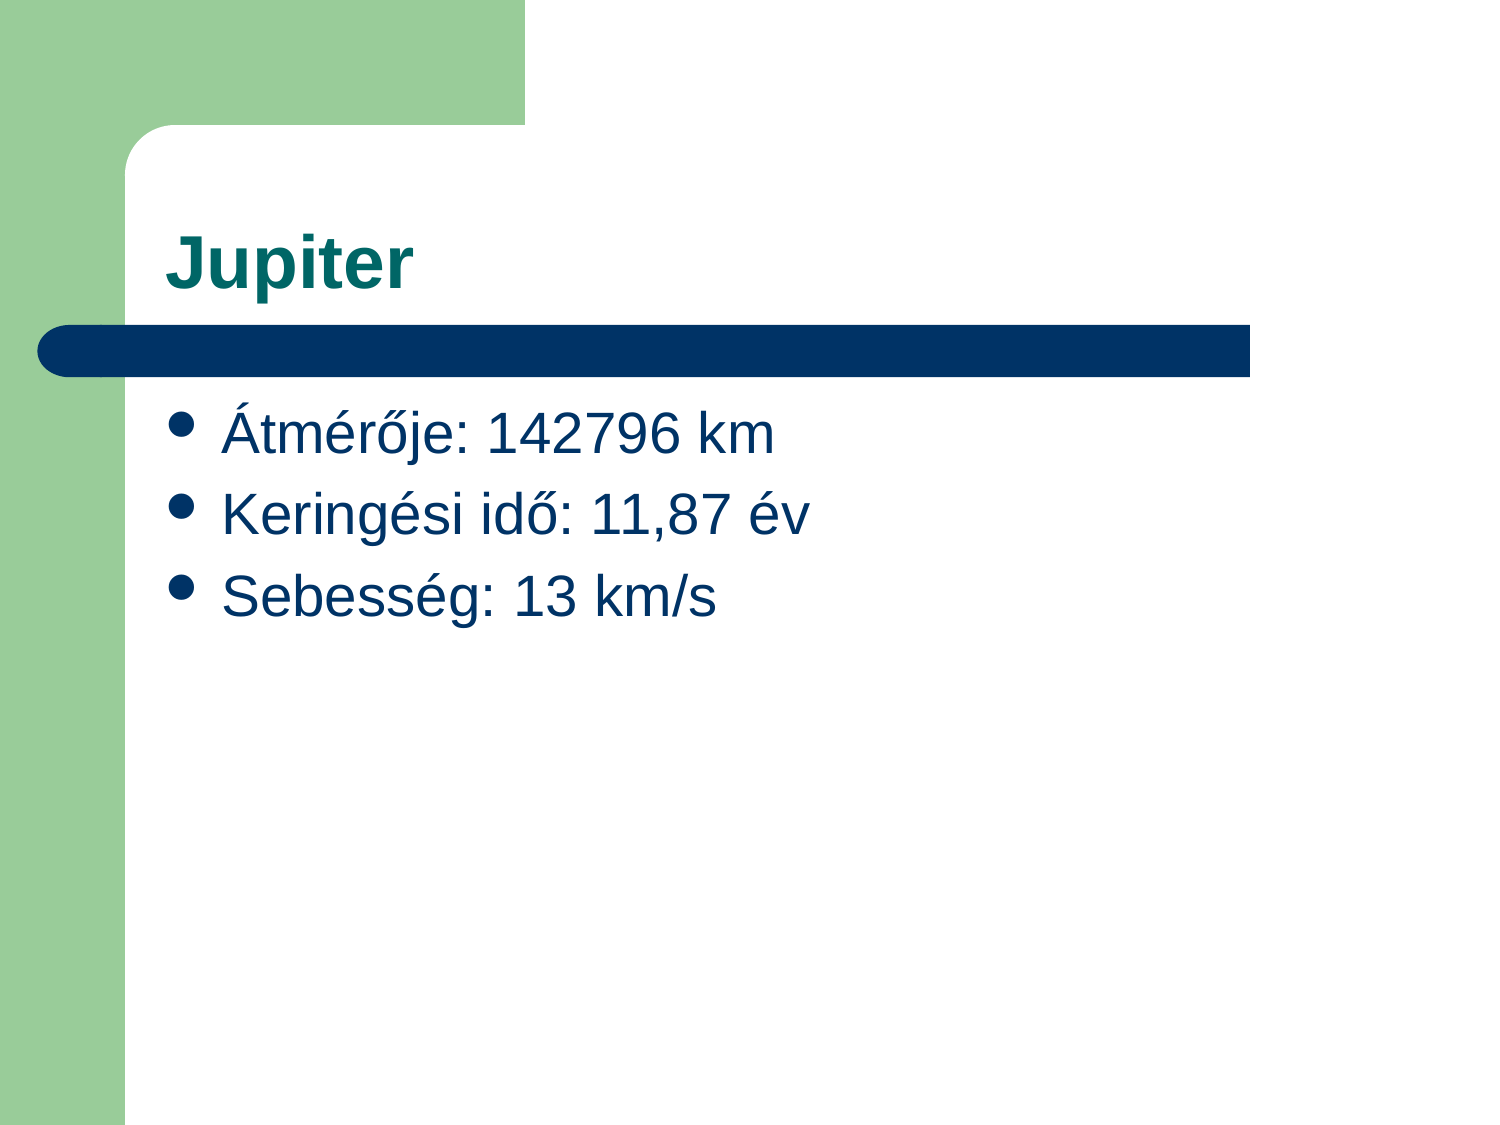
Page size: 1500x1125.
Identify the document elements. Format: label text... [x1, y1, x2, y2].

list Átmérője: 142796 km Keringési idő: 11,87 év Sebesség: 13 km/s [149, 387, 1463, 1001]
title Jupiter [149, 124, 1463, 313]
